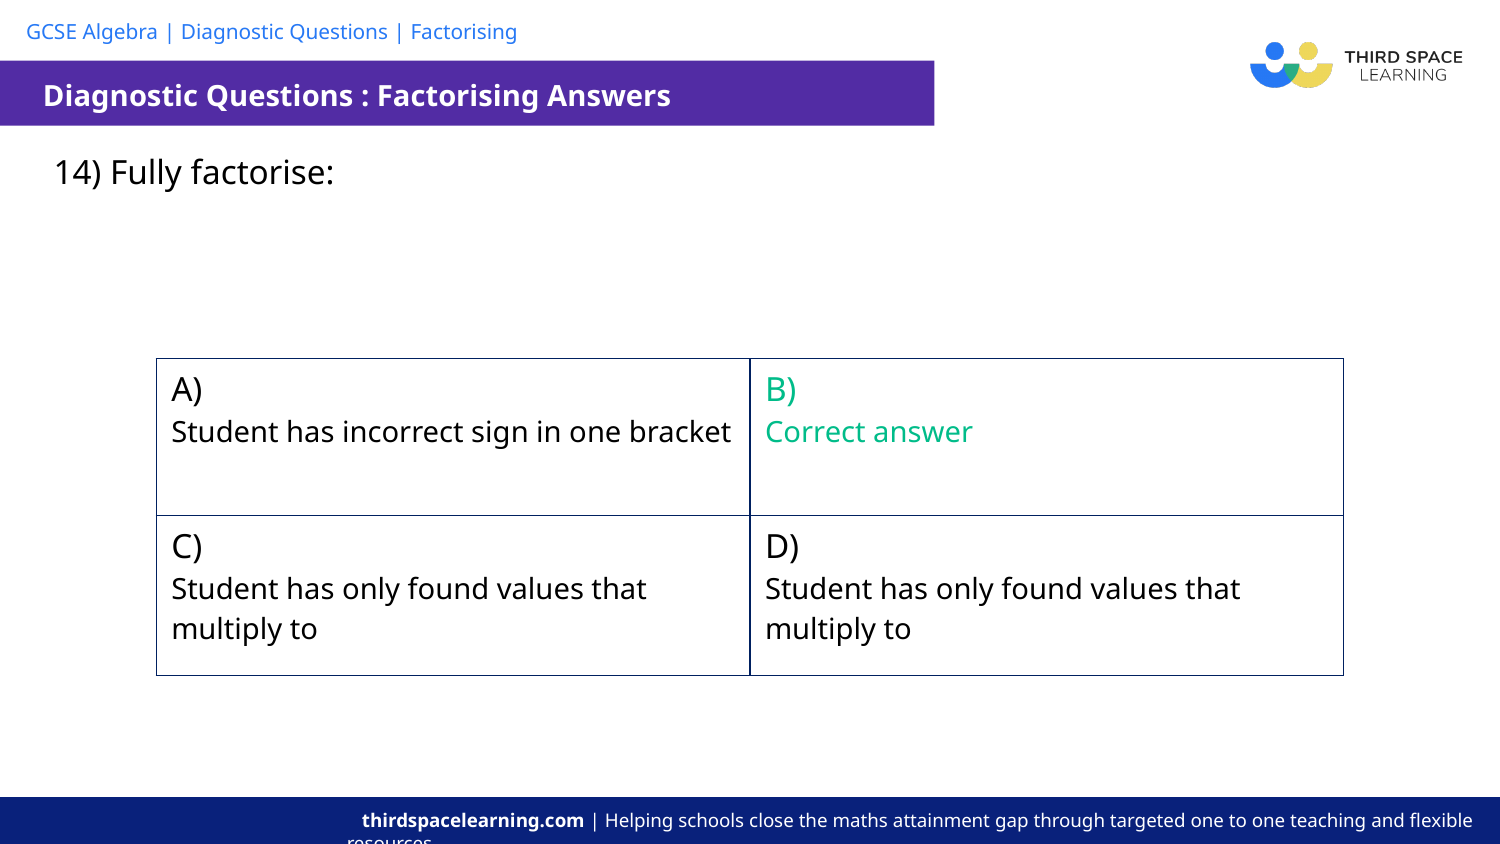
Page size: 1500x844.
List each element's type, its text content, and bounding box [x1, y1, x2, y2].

picture [1250, 33, 1465, 99]
text_box Diagnostic Questions : Factorising Answers [27, 61, 849, 127]
